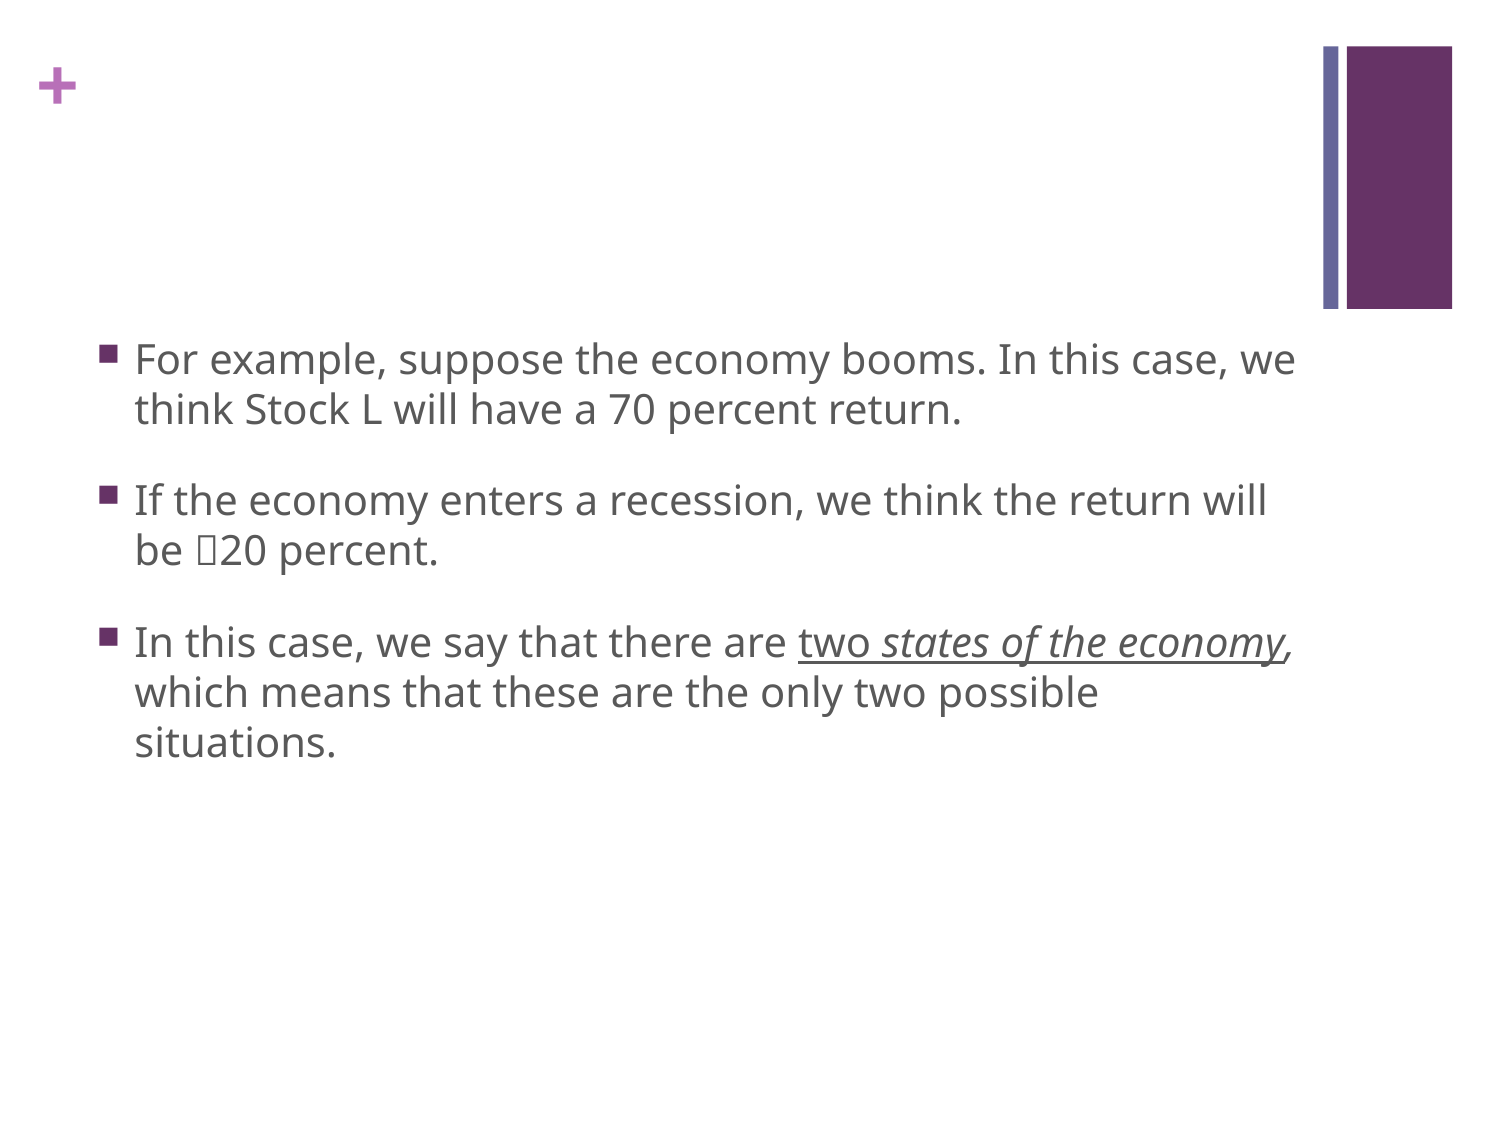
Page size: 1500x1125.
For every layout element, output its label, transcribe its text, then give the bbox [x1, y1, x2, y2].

list For example, suppose the economy booms. In this case, we think Stock L will have a 70 percent return. If the economy enters a recession, we think the return will be 􏰀20 percent. In this case, we say that there are two states of the economy, which means that these are the only two possible situations. [81, 324, 1322, 1005]
